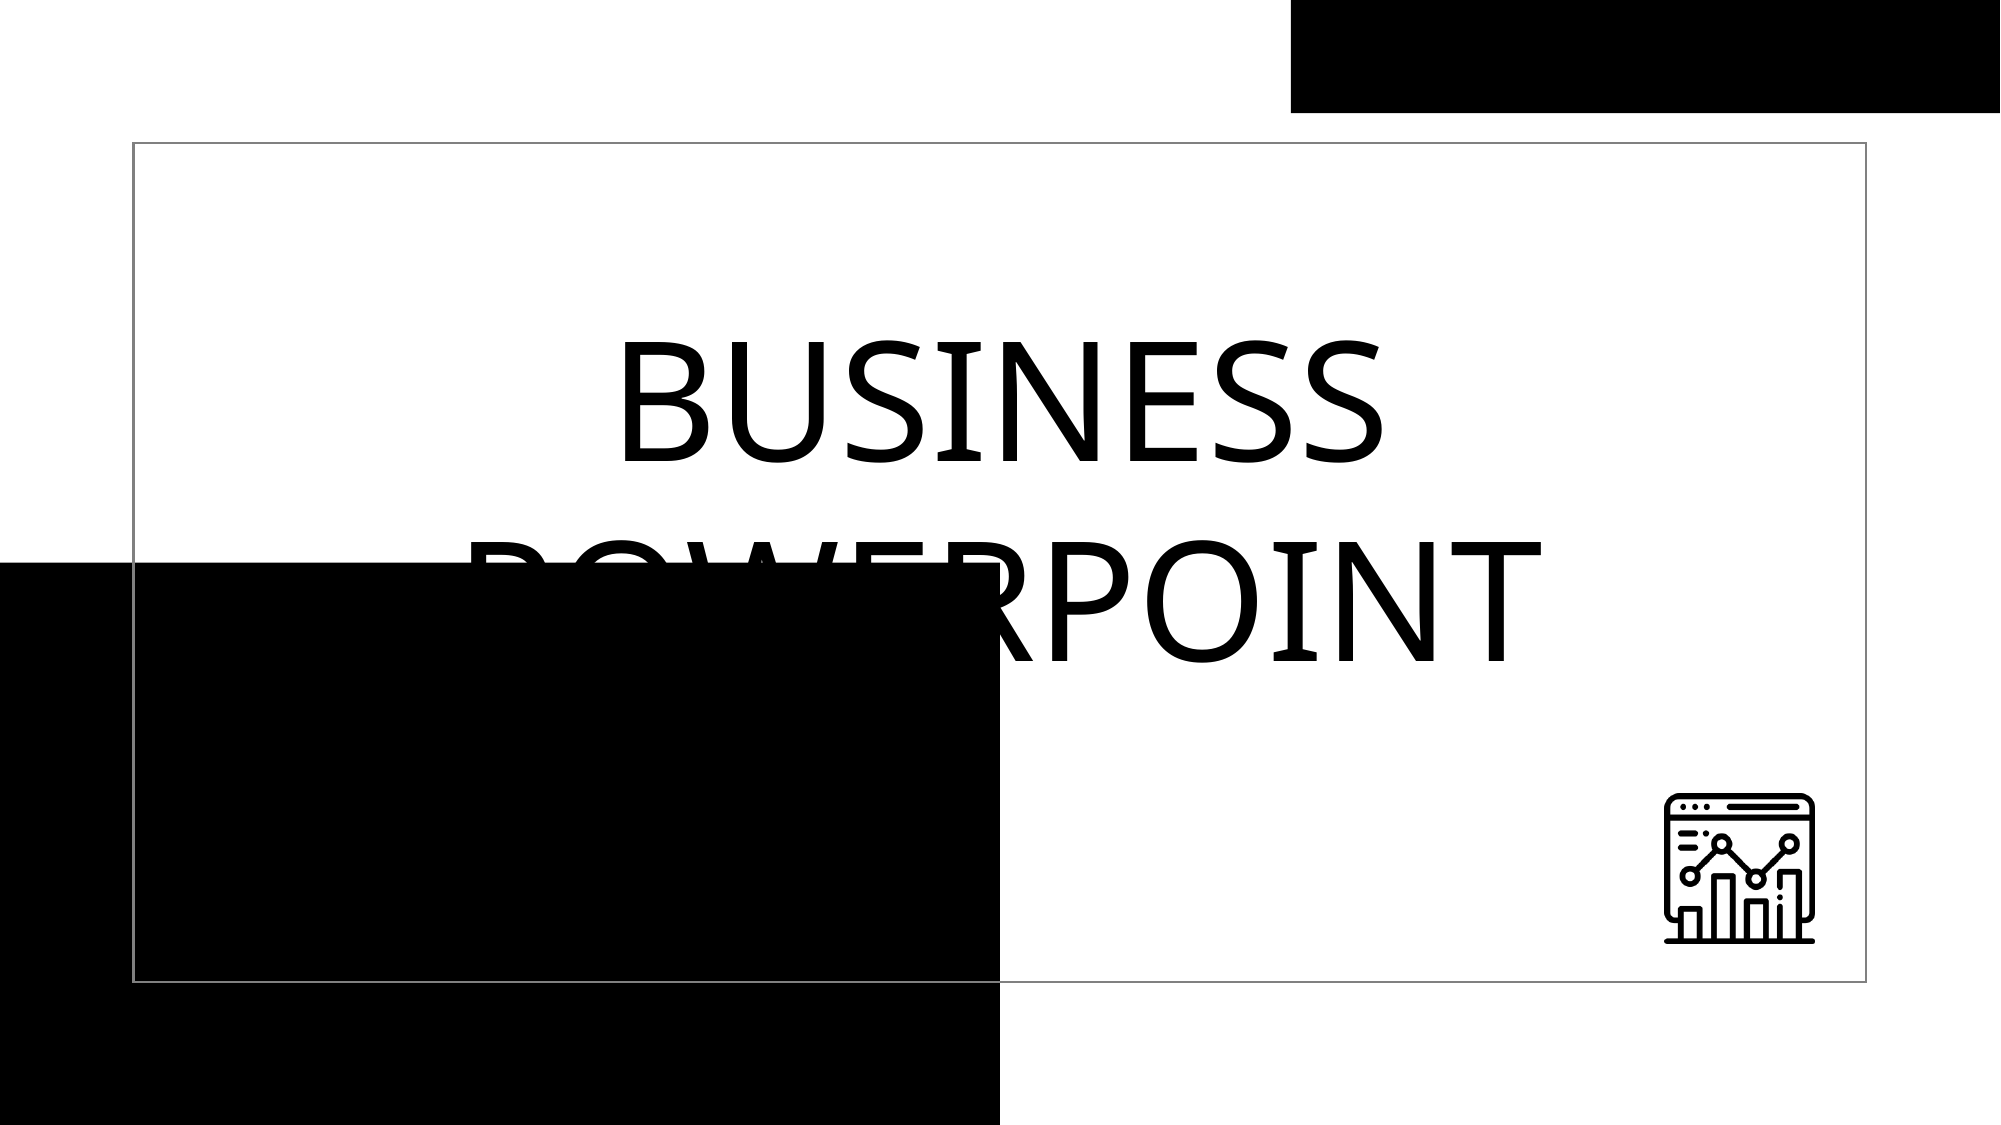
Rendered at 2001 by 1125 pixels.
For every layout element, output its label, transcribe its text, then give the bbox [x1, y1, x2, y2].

text_box [0, 561, 1001, 1125]
text_box [132, 142, 1867, 983]
text_box BUSINESS POWERPOINT [212, 287, 1788, 702]
picture [1664, 793, 1815, 944]
text_box [1290, 0, 2000, 114]
